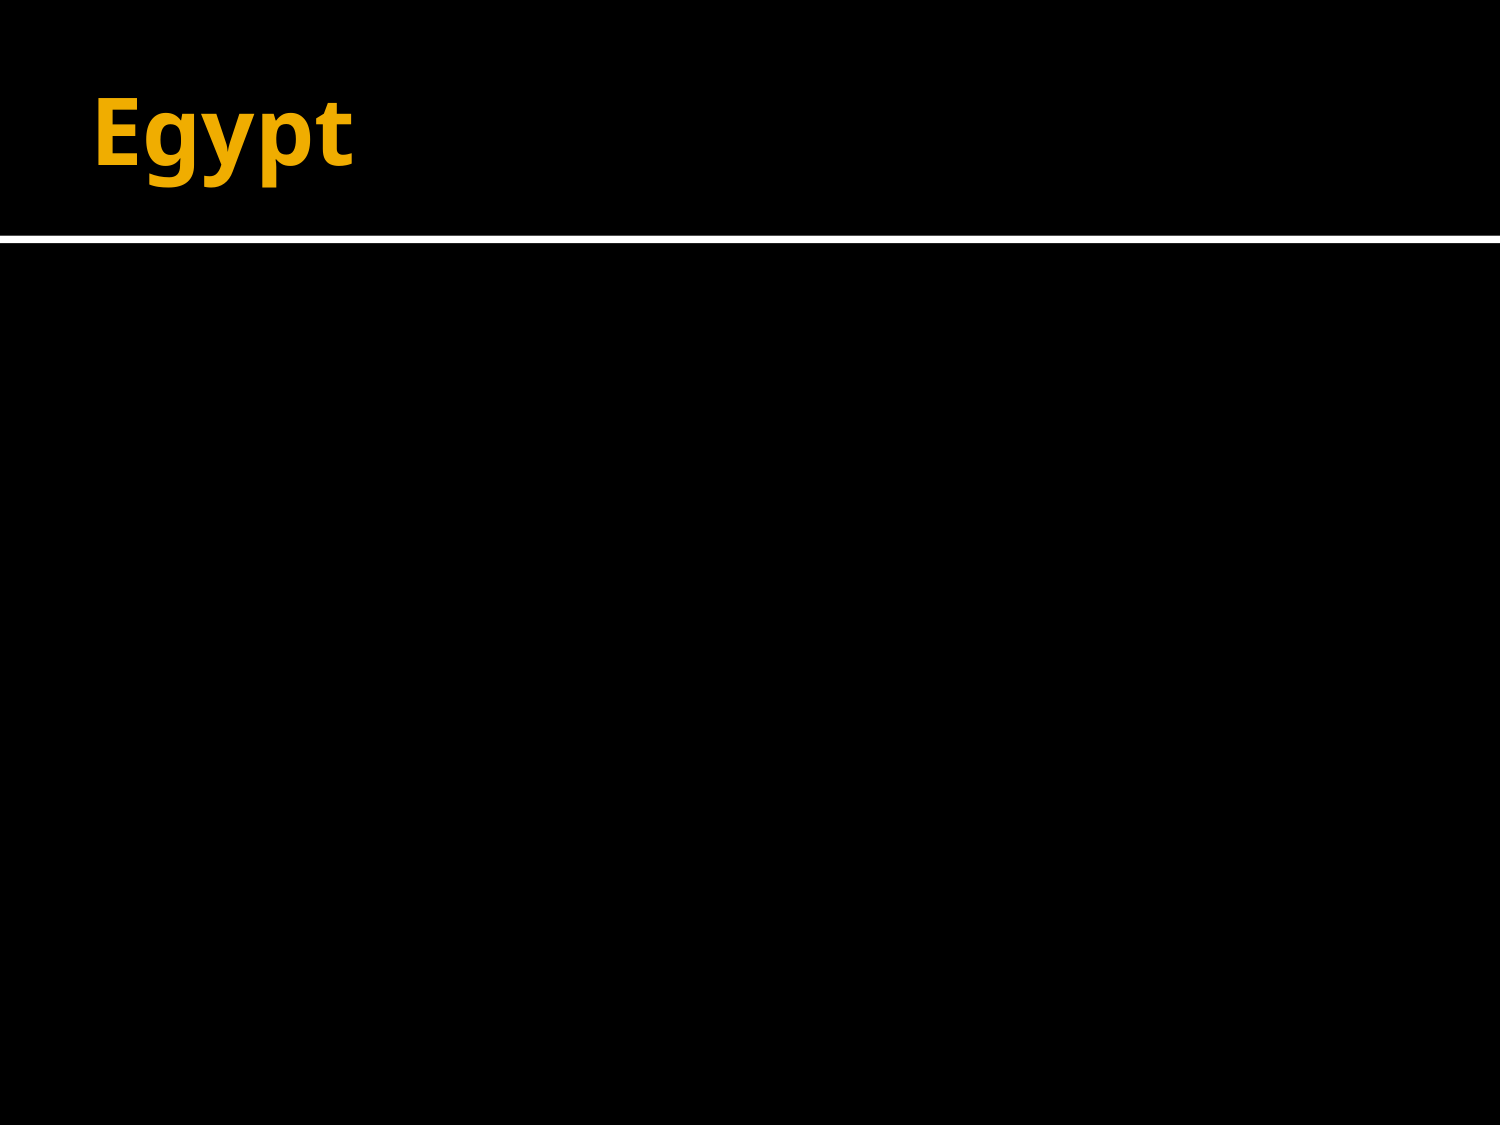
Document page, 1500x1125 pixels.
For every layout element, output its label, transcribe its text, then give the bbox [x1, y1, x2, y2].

title Egypt [75, 25, 1425, 231]
